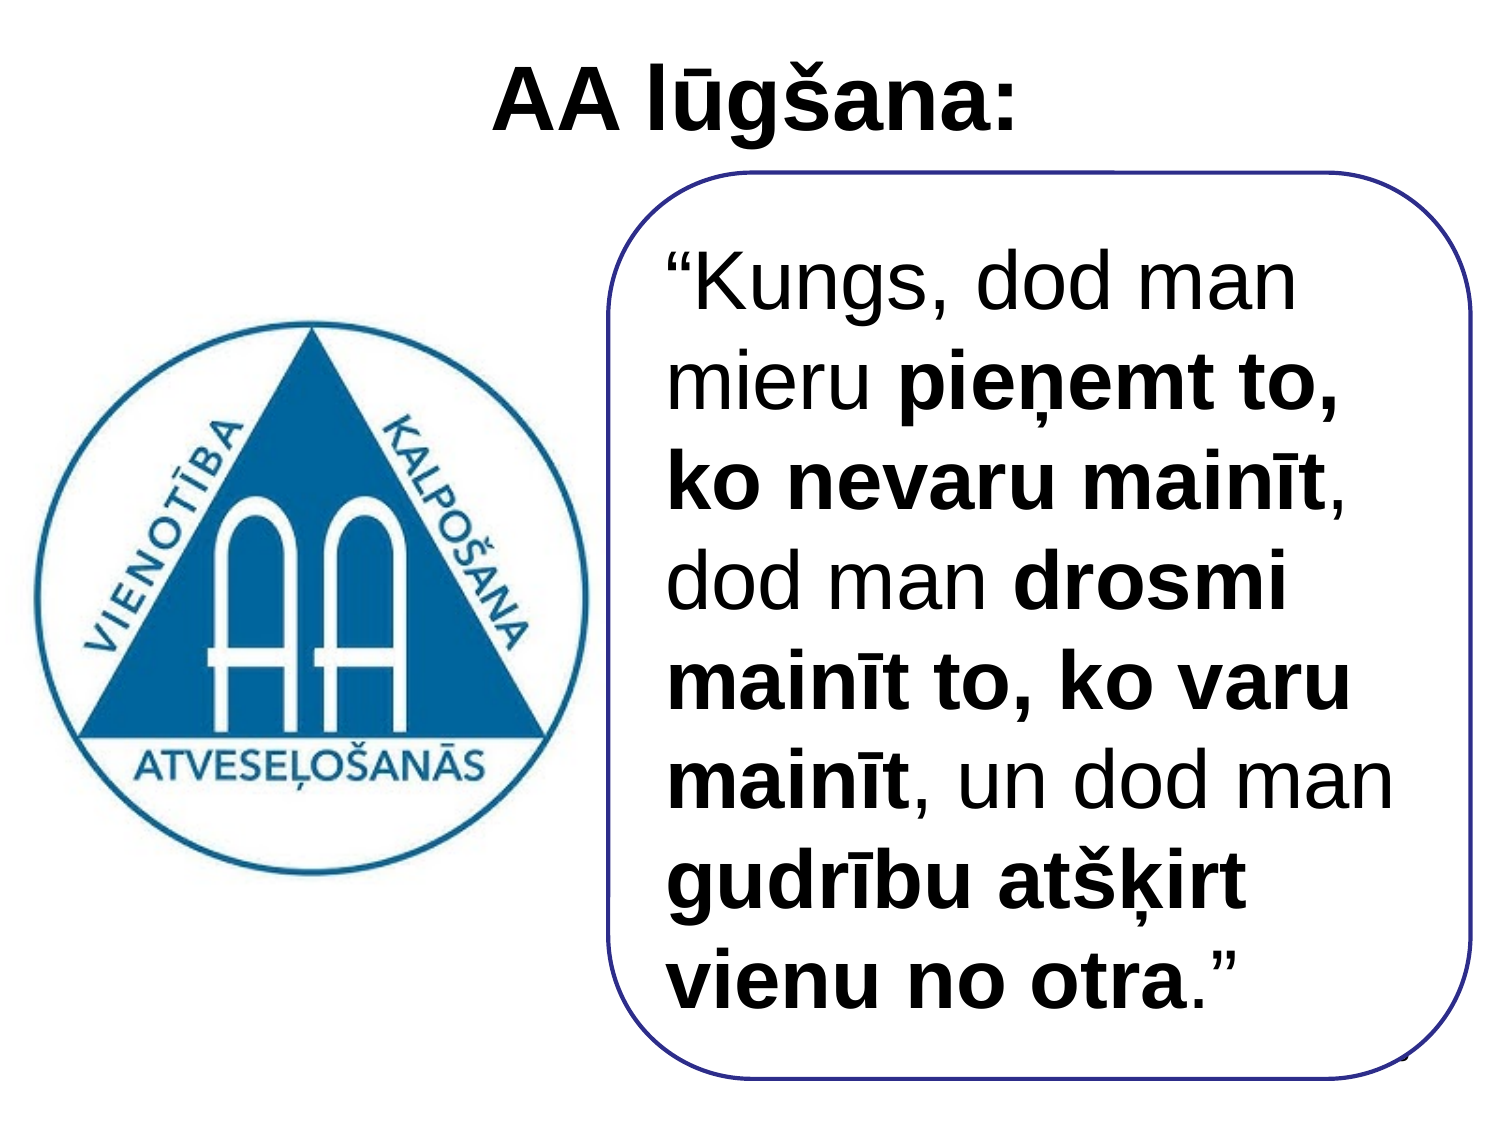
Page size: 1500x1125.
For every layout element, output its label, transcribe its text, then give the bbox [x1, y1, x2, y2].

picture [0, 255, 627, 979]
title AA lūgšana: [11, 18, 1500, 169]
text_box “Kungs, dod man mieru pieņemt to, ko nevaru mainīt, dod man drosmi mainīt to, ko varu mainīt, un dod man gudrību atšķirt vienu no otra.” [615, 170, 1473, 1081]
slide_number 28 [1074, 1043, 1426, 1103]
